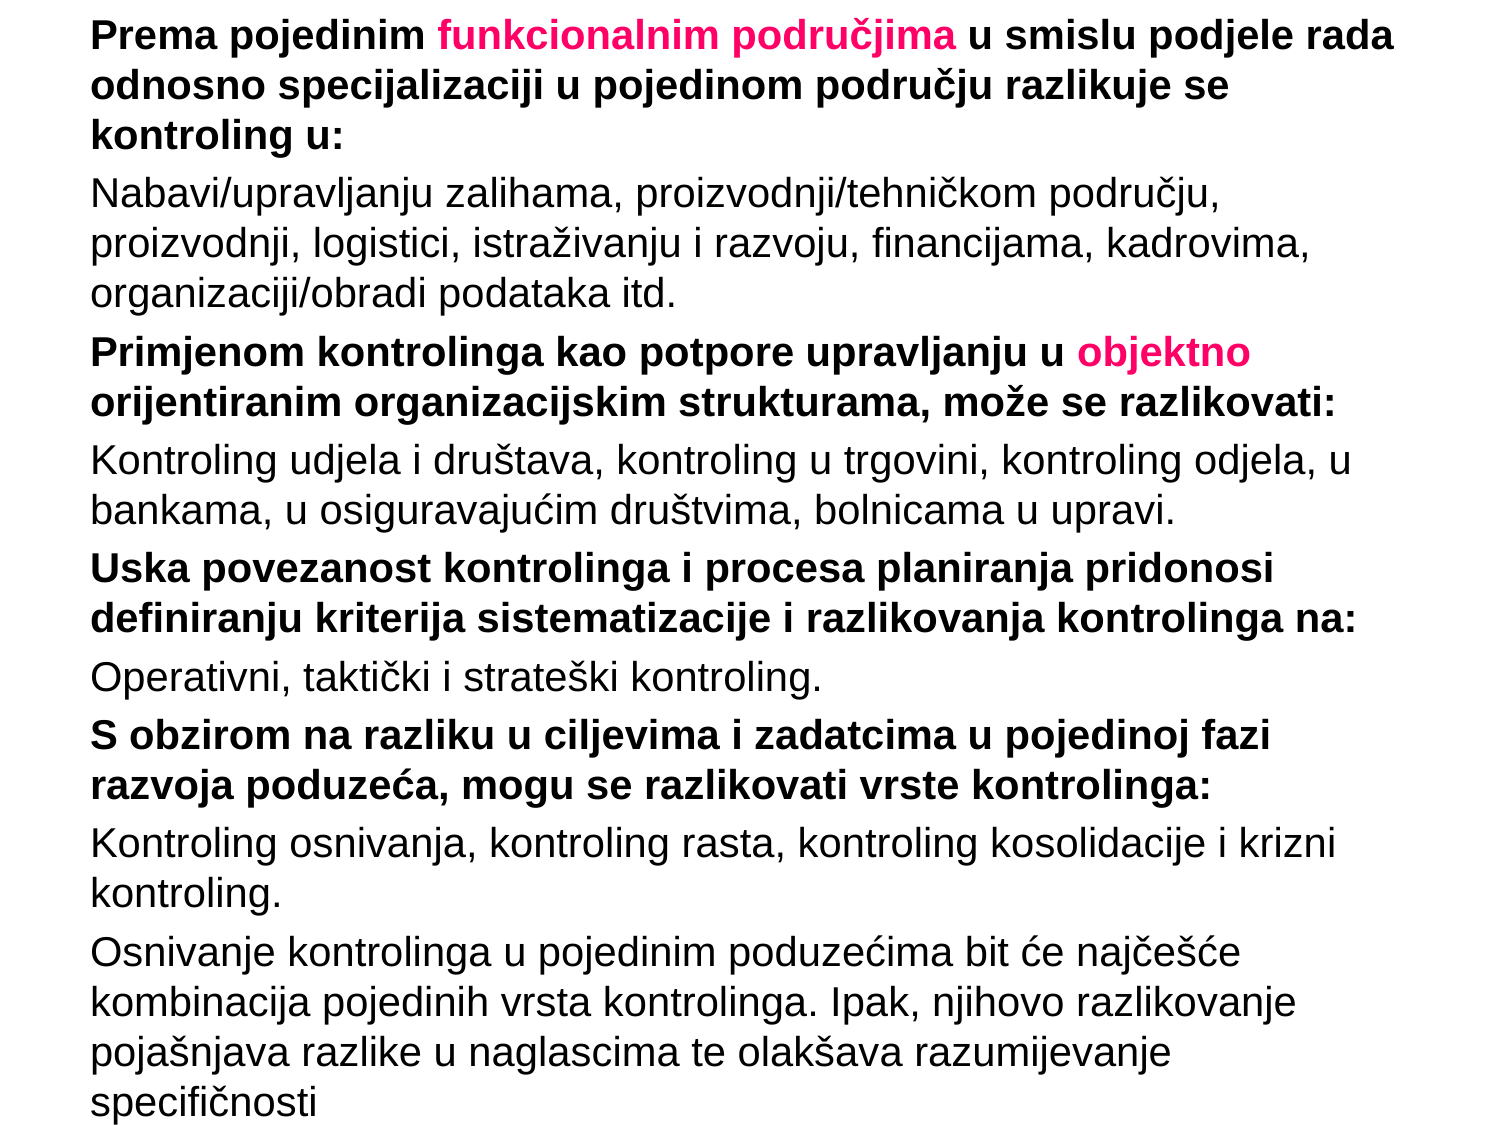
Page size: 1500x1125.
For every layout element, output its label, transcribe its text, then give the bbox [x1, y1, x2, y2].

list Prema pojedinim funkcionalnim područjima u smislu podjele rada odnosno specijalizaciji u pojedinom području razlikuje se kontroling u: Nabavi/upravljanju zalihama, proizvodnji/tehničkom području, proizvodnji, logistici, istraživanju i razvoju, financijama, kadrovima, organizaciji/obradi podataka itd. Primjenom kontrolinga kao potpore upravljanju u objektno orijentiranim organizacijskim strukturama, može se razlikovati: Kontroling udjela i društava, kontroling u trgovini, kontroling odjela, u bankama, u osiguravajućim društvima, bolnicama u upravi. Uska povezanost kontrolinga i procesa planiranja pridonosi definiranju kriterija sistematizacije i razlikovanja kontrolinga na: Operativni, taktički i strateški kontroling. S obzirom na razliku u ciljevima i zadatcima u pojedinoj fazi razvoja poduzeća, mogu se razlikovati vrste kontrolinga: Kontroling osnivanja, kontroling rasta, kontroling kosolidacije i krizni kontroling. Osnivanje kontrolinga u pojedinim poduzećima bit će najčešće kombinacija pojedinih vrsta kontrolinga. Ipak, njihovo razlikovanje pojašnjava razlike u naglascima te olakšava razumijevanje specifičnosti [74, 0, 1426, 1125]
